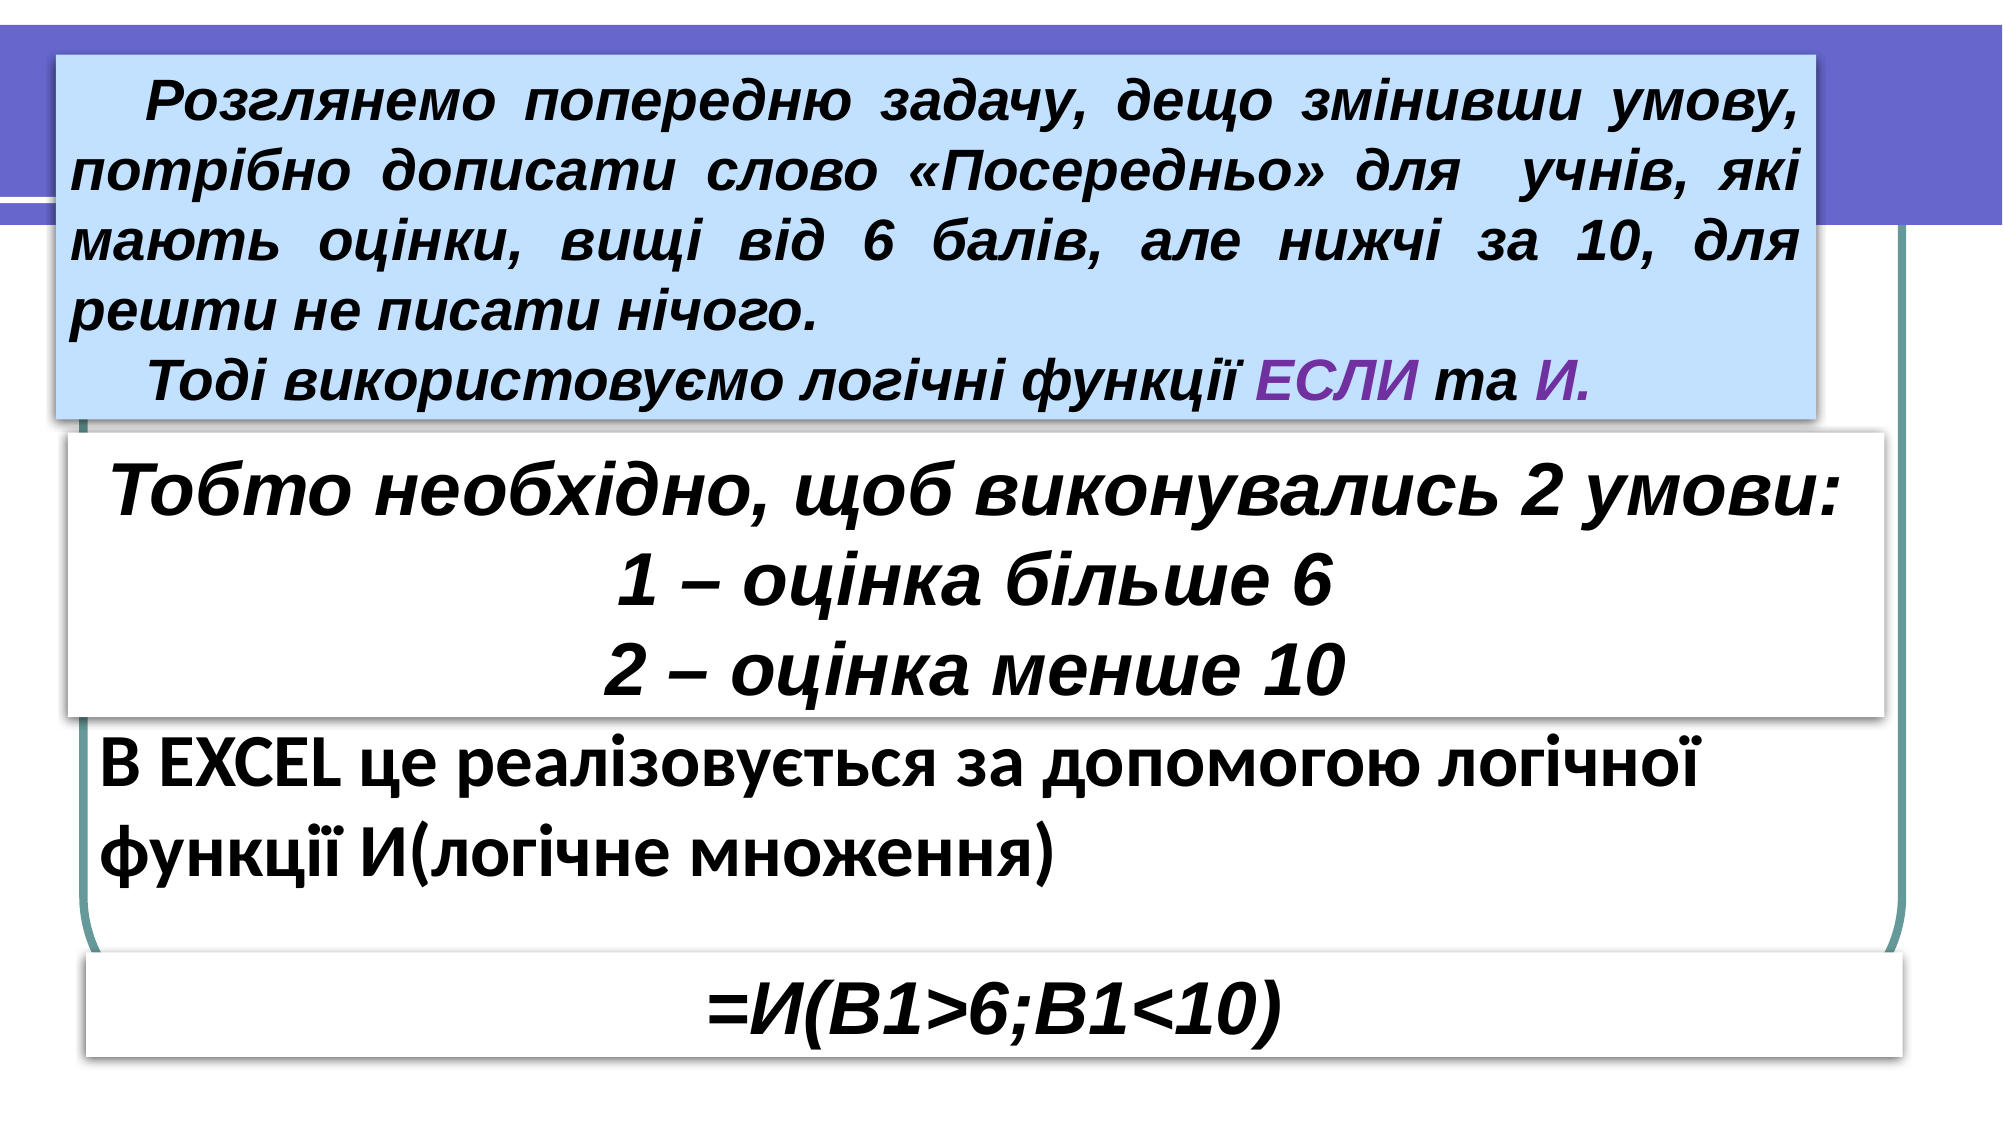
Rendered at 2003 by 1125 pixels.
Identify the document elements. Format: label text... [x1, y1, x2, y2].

text_box Розглянемо попередню задачу, дещо змінивши умову, потрібно дописати слово «Посередньо» для учнів, які мають оцінки, вищі від 6 балів, але нижчі за 10, для решти не писати нічого. Тоді використовуємо логічні функції ЕСЛИ та И. [55, 54, 1817, 420]
text_box =И(B1>6;B1<10) [86, 952, 1903, 1057]
text_box Тобто необхідно, щоб виконувались 2 умови: 1 – оцінка більше 6 2 – оцінка менше 10 [67, 432, 1885, 718]
text_box В EXCEL це реалізовується за допомогою логічної функції И(логічне множення) [85, 704, 1902, 899]
